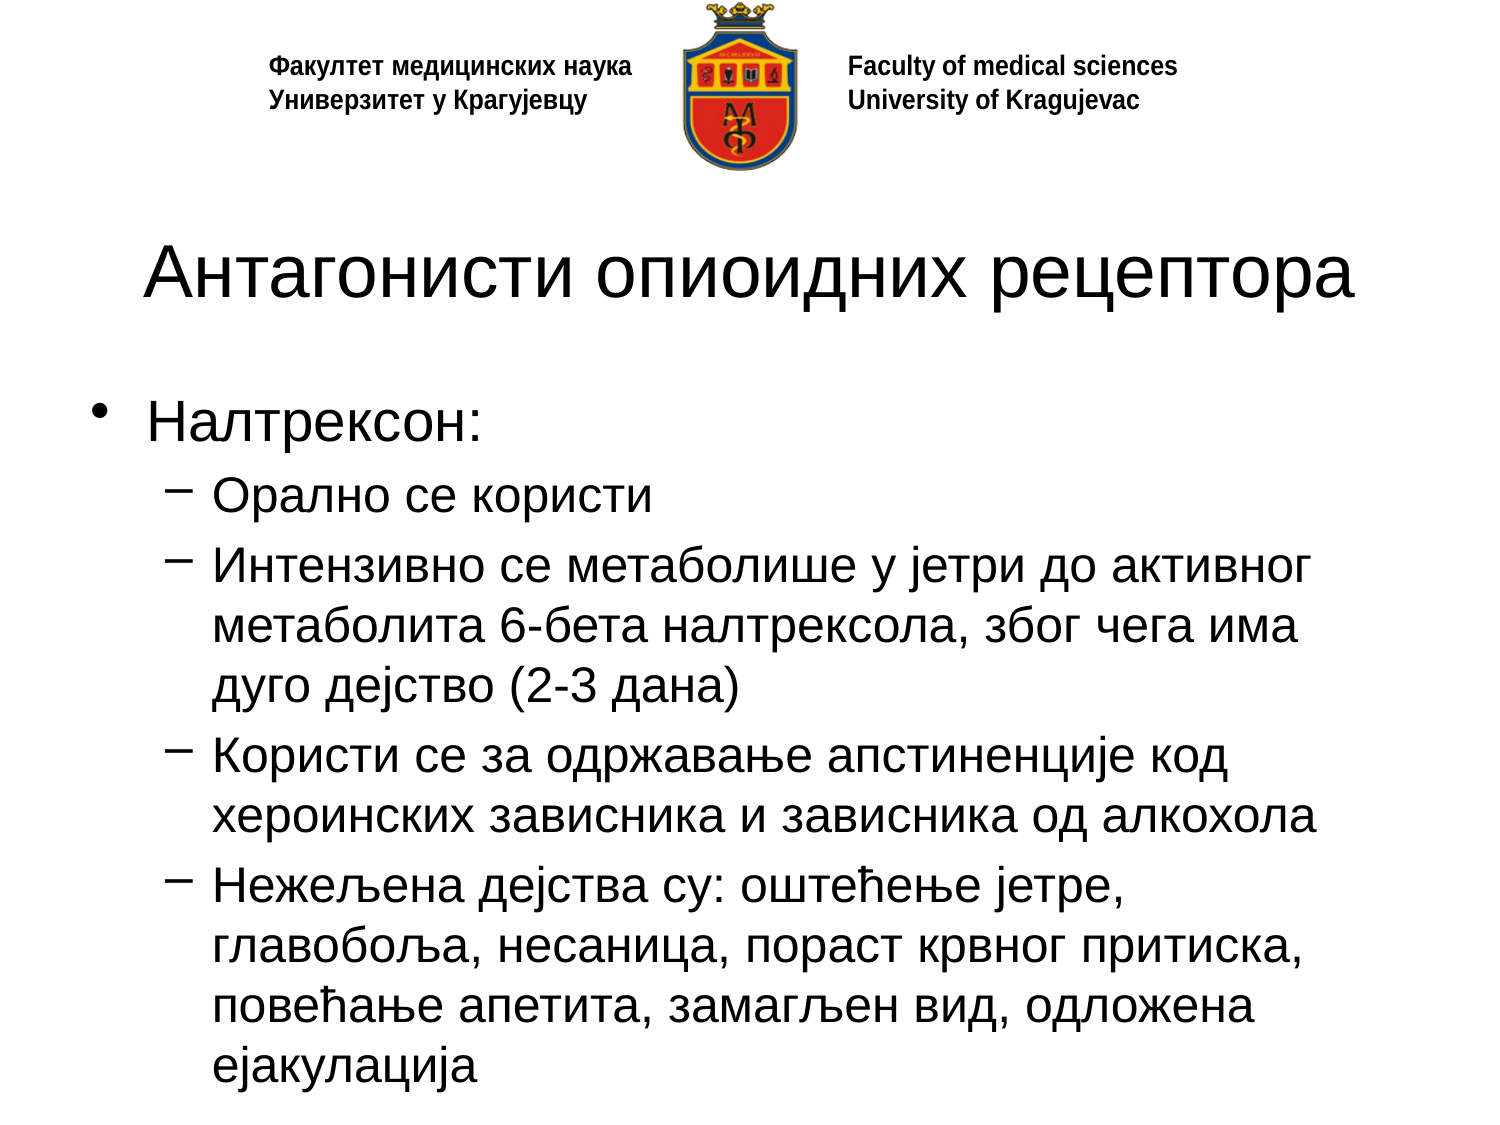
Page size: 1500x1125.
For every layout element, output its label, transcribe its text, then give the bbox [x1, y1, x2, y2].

title Антагонисти опиоидних рецептора [74, 173, 1426, 362]
list Налтрексон: Орално се користи Интензивно се метаболише у јетри до активног метаболита 6-бета налтрексола, због чега има дуго дејство (2-3 дана) Користи се за одржавање апстиненције код хероинских зависника и зависника од алкохола Нежељена дејства су: оштећење јетре, главобоља, несаница, пораст крвног притиска, повећање апетита, замагљен вид, одложена ејакулација [74, 374, 1426, 1118]
